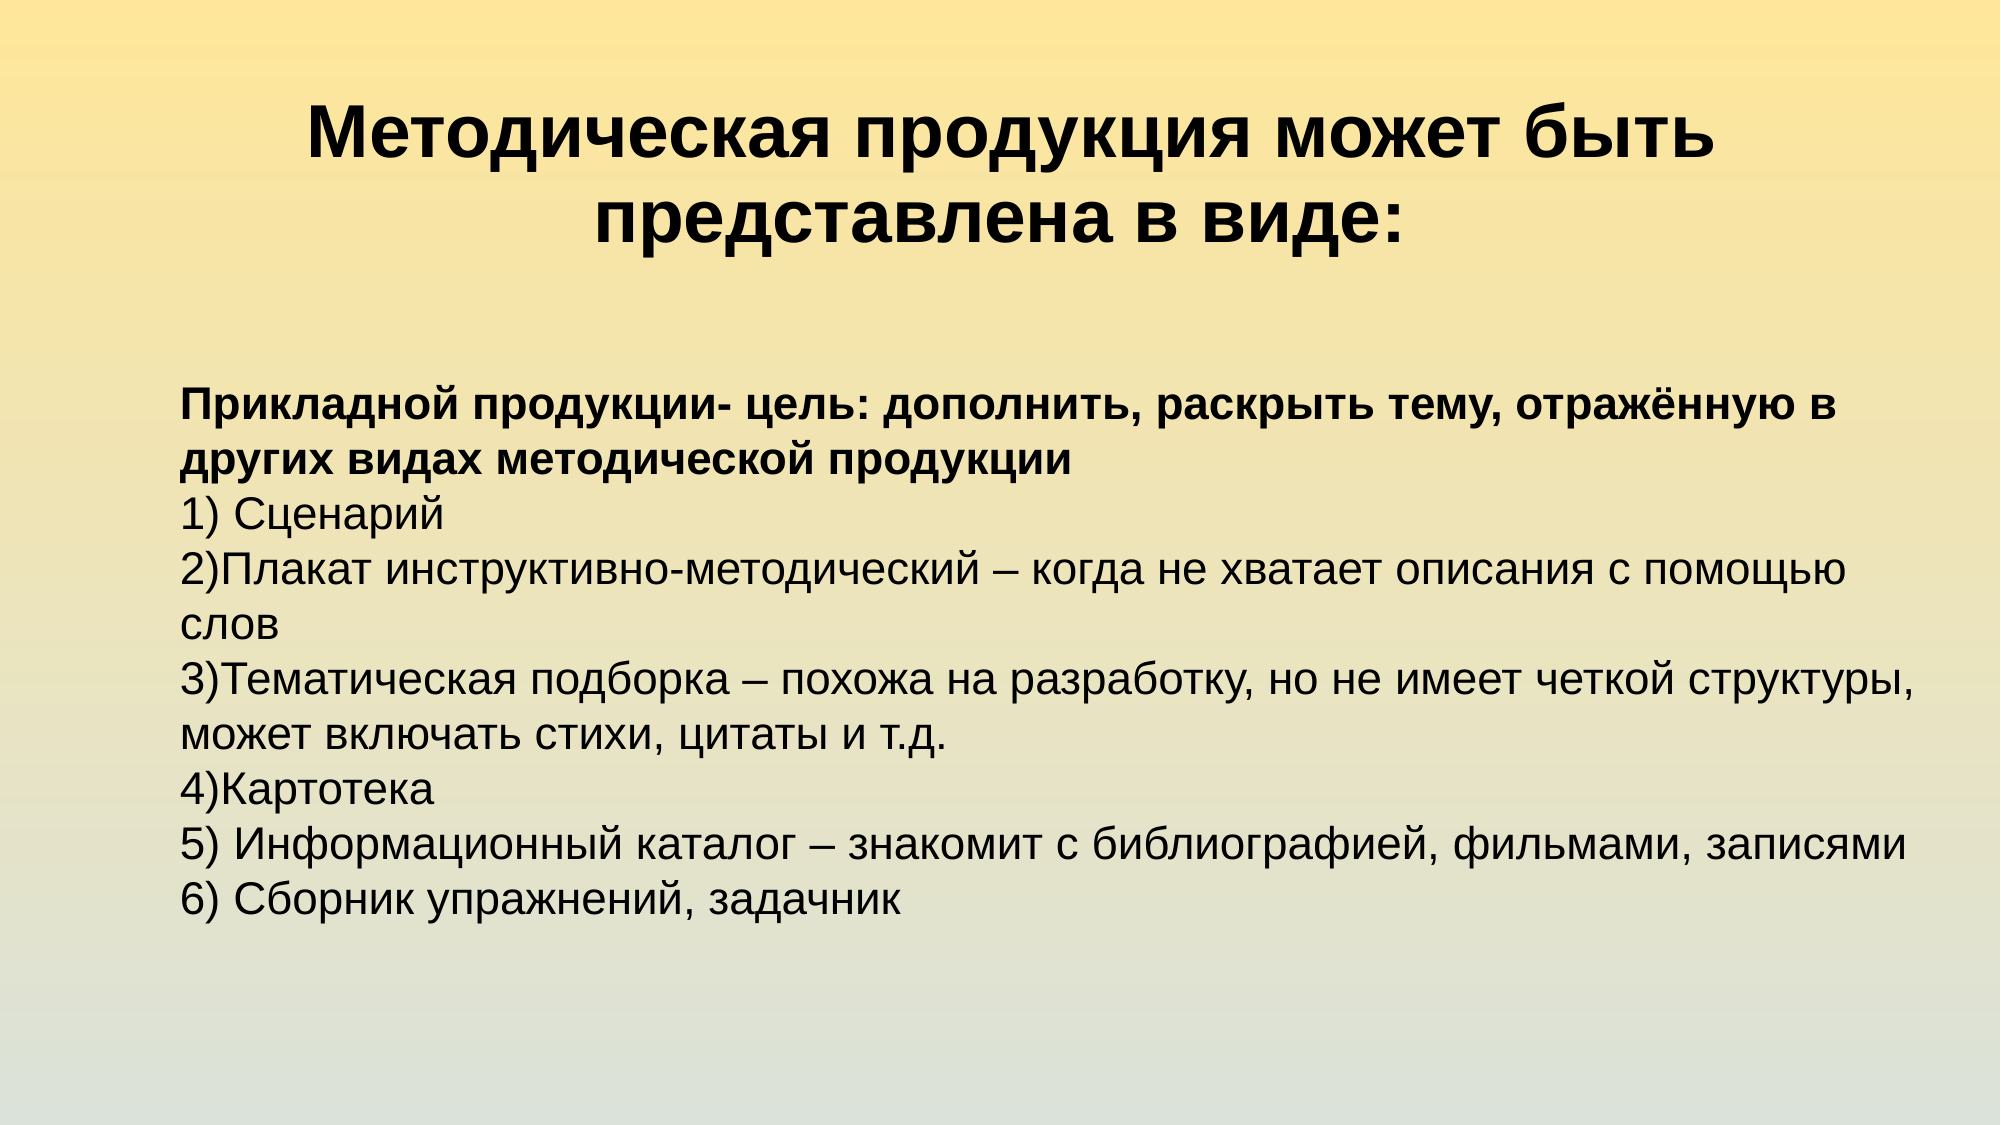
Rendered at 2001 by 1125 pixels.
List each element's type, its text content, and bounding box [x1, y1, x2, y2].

title Методическая продукция может быть представлена в виде: [137, 59, 1863, 278]
text_box Прикладной продукции- цель: дополнить, раскрыть тему, отражённую в других видах методической продукции 1) Сценарий 2)Плакат инструктивно-методический – когда не хватает описания с помощью слов 3)Тематическая подборка – похожа на разработку, но не имеет четкой структуры, может включать стихи, цитаты и т.д. 4)Картотека 5) Информационный каталог – знакомит с библиографией, фильмами, записями 6) Сборник упражнений, задачник [165, 366, 1949, 932]
